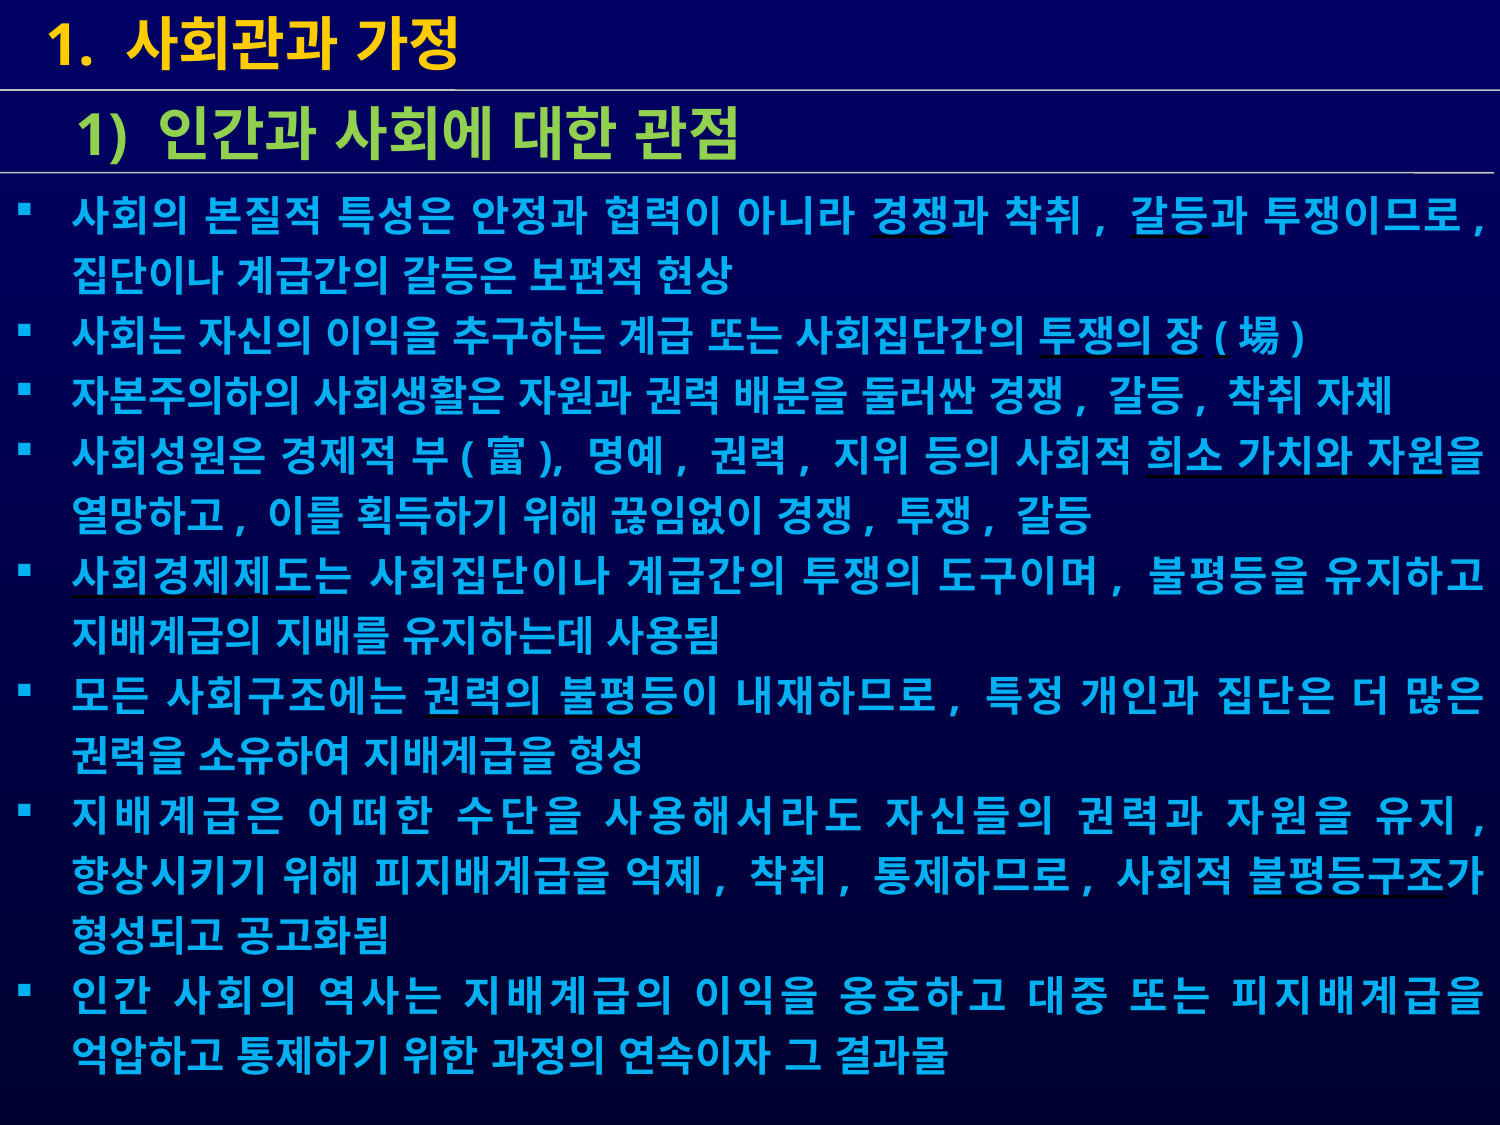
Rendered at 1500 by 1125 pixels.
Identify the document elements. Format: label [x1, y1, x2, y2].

text_box [0, 0, 1500, 1089]
